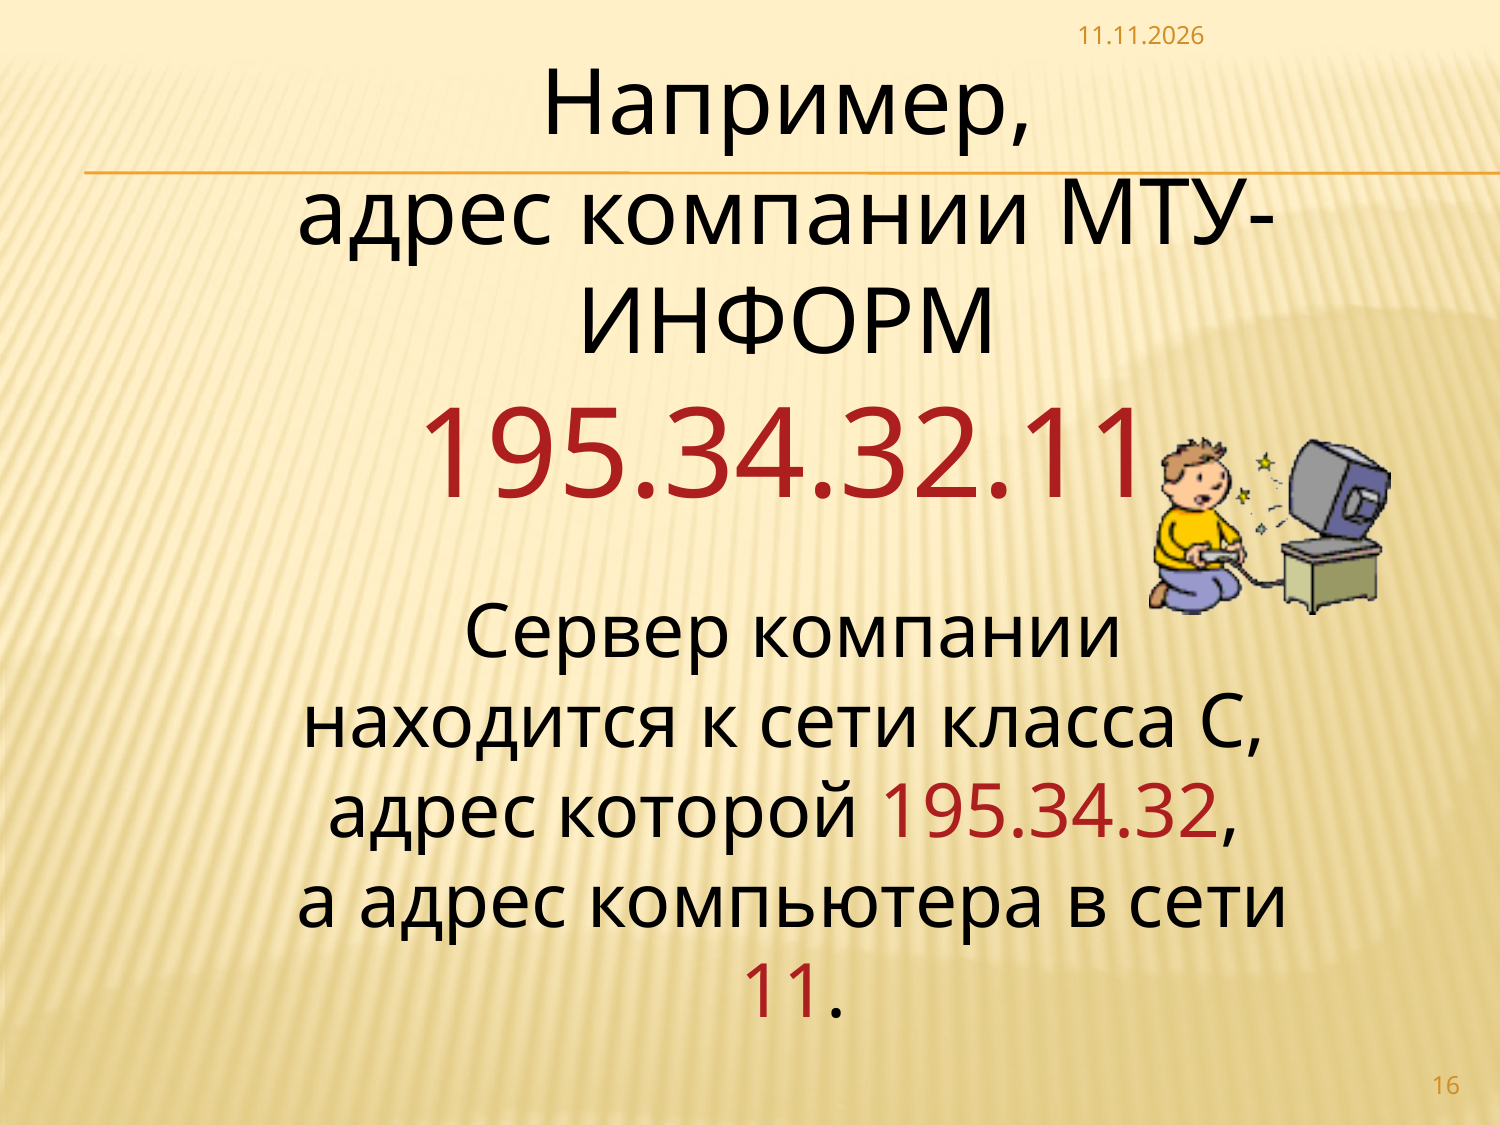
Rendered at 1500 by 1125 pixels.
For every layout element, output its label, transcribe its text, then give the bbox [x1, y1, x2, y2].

text_box Например, адрес компании МТУ-ИНФОРМ 195.34.32.11 [224, 35, 1350, 530]
picture [1149, 437, 1391, 616]
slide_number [1062, 12, 1475, 60]
slide_number 16 [1350, 1062, 1475, 1103]
text_box Сервер компании находится к сети класса С, адрес которой 195.34.32, а адрес компьютера в сети 11. [262, 574, 1325, 1040]
